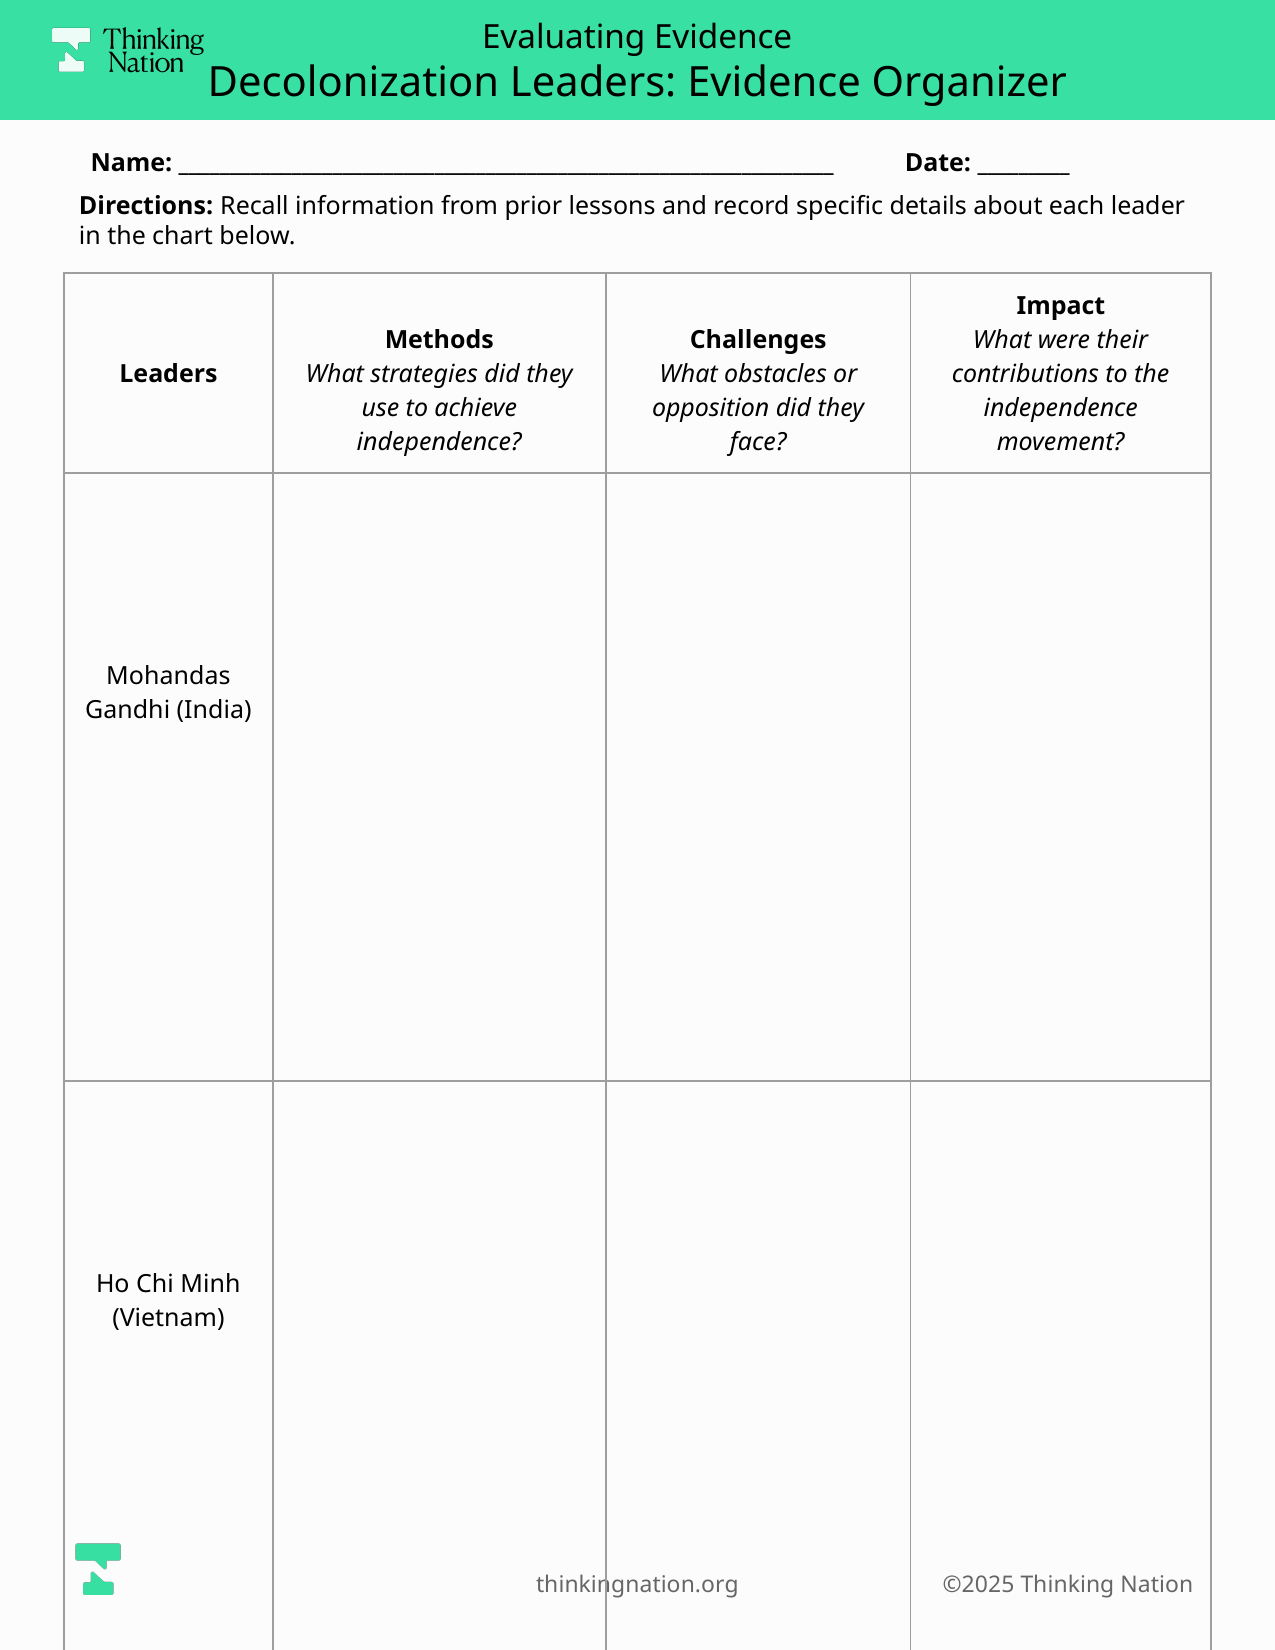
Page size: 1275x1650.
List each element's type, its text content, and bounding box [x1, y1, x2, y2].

table_cell [274, 1082, 605, 1650]
text_box Name: ________________________________________________________________ Date: _________ [75, 131, 1200, 182]
picture [62, 1533, 134, 1605]
text_box Directions: Recall information from prior lessons and record specific details about each leader in the chart below. [64, 174, 1211, 264]
table_cell [607, 1082, 910, 1650]
table_cell [274, 474, 605, 1080]
table_cell [911, 474, 1210, 1080]
table_header Challenges What obstacles or opposition did they face? [607, 274, 910, 472]
table_header Methods What strategies did they use to achieve independence? [274, 274, 605, 472]
table_cell Ho Chi Minh (Vietnam) [65, 1082, 272, 1650]
table_header Leaders [65, 274, 272, 472]
table_cell [911, 1082, 1210, 1650]
table_cell [607, 474, 910, 1080]
text_box Evaluating Evidence Decolonization Leaders: Evidence Organizer [0, 0, 1275, 120]
table_header Impact What were their contributions to the independence movement? [911, 274, 1210, 472]
table_cell Mohandas Gandhi (India) [65, 474, 272, 1080]
picture [35, 13, 210, 87]
